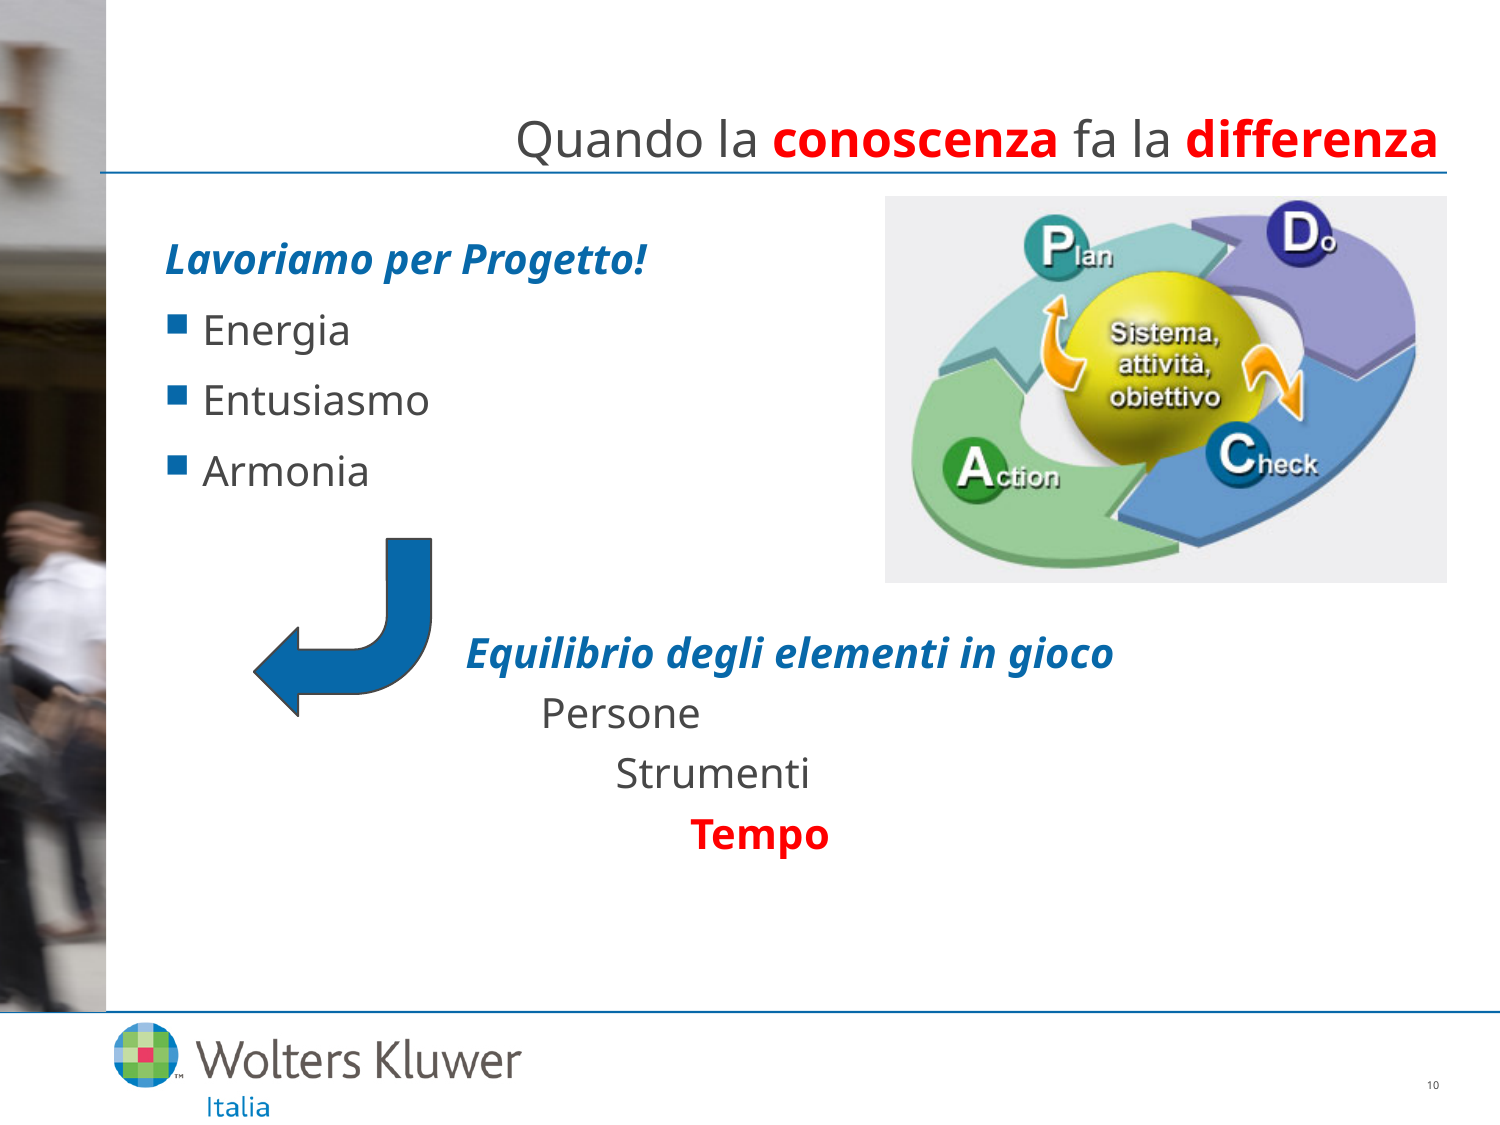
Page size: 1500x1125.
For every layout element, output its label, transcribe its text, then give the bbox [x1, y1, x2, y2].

picture [885, 195, 1448, 583]
slide_number 10 [1374, 1059, 1455, 1098]
title Quando la conoscenza fa la differenza [149, 99, 1455, 176]
picture [0, 0, 107, 1012]
text_box [253, 538, 432, 717]
picture [108, 1018, 528, 1122]
list Lavoriamo per Progetto! Energia Entusiasmo Armonia Equilibrio degli elementi in gioco Persone Strumenti Tempo [149, 224, 1455, 1001]
